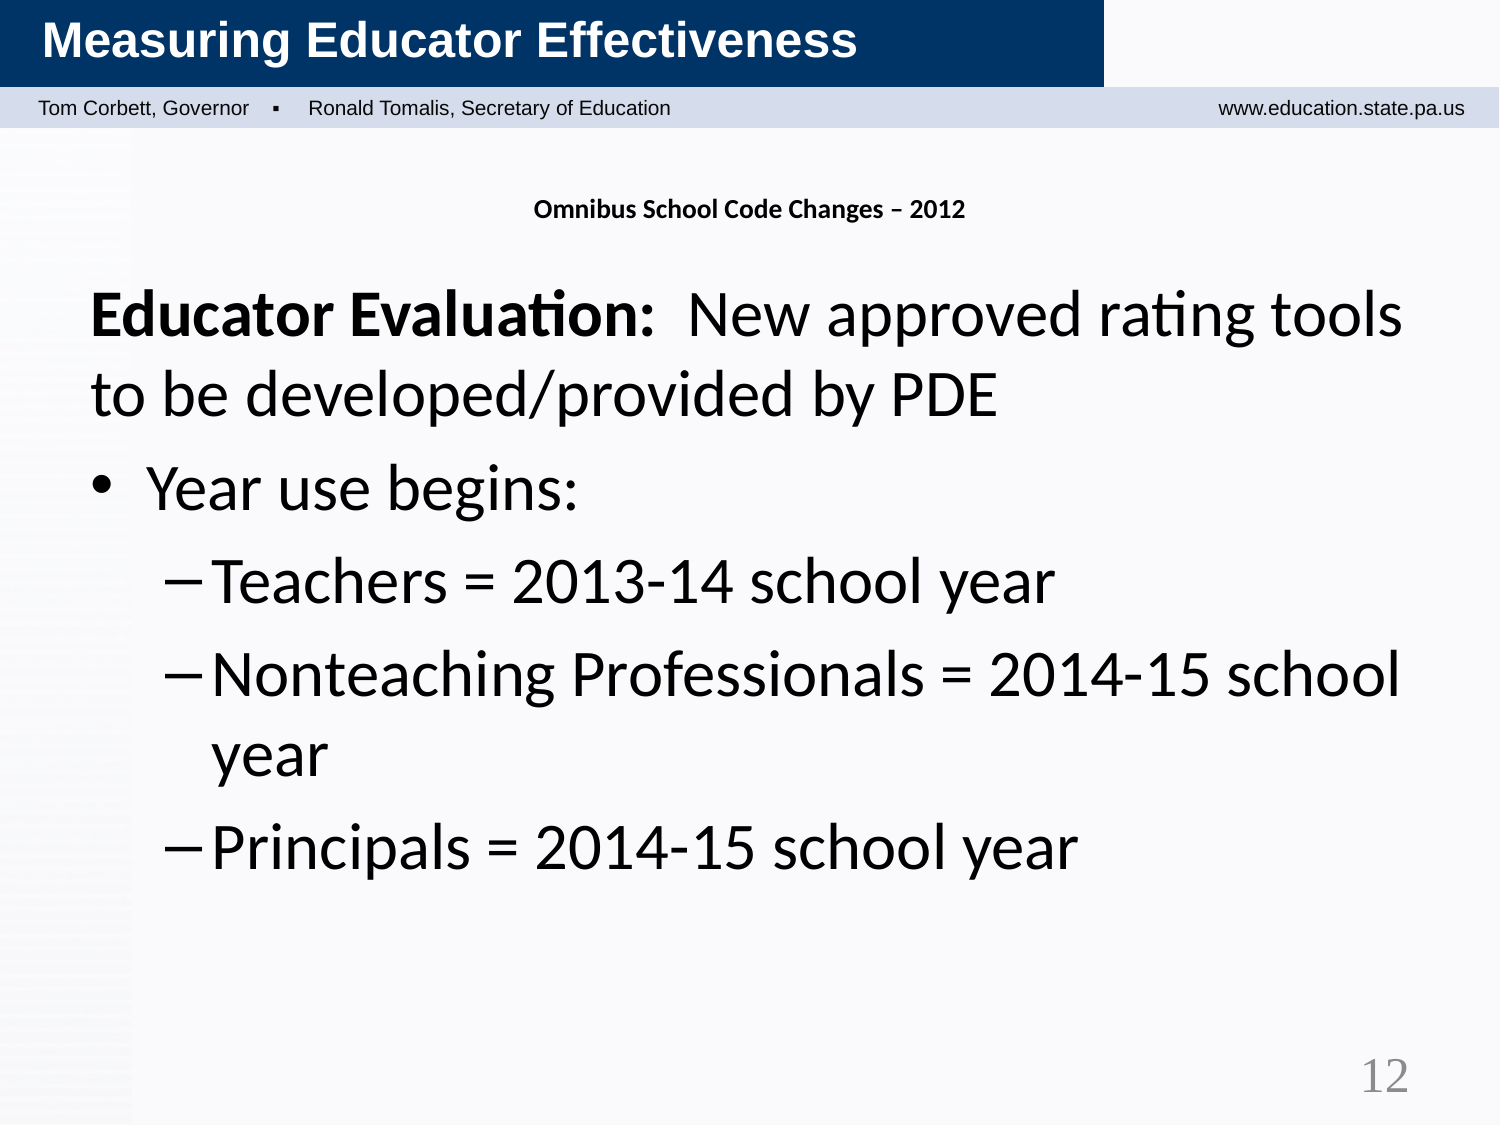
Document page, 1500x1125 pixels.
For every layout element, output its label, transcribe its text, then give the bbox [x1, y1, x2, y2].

title Omnibus School Code Changes – 2012 [75, 149, 1425, 262]
list Educator Evaluation: New approved rating tools to be developed/provided by PDE Year use begins: Teachers = 2013-14 school year Nonteaching Professionals = 2014-15 school year Principals = 2014-15 school year [75, 262, 1425, 1005]
picture [0, 0, 1500, 1125]
slide_number 12 [1074, 1042, 1425, 1103]
